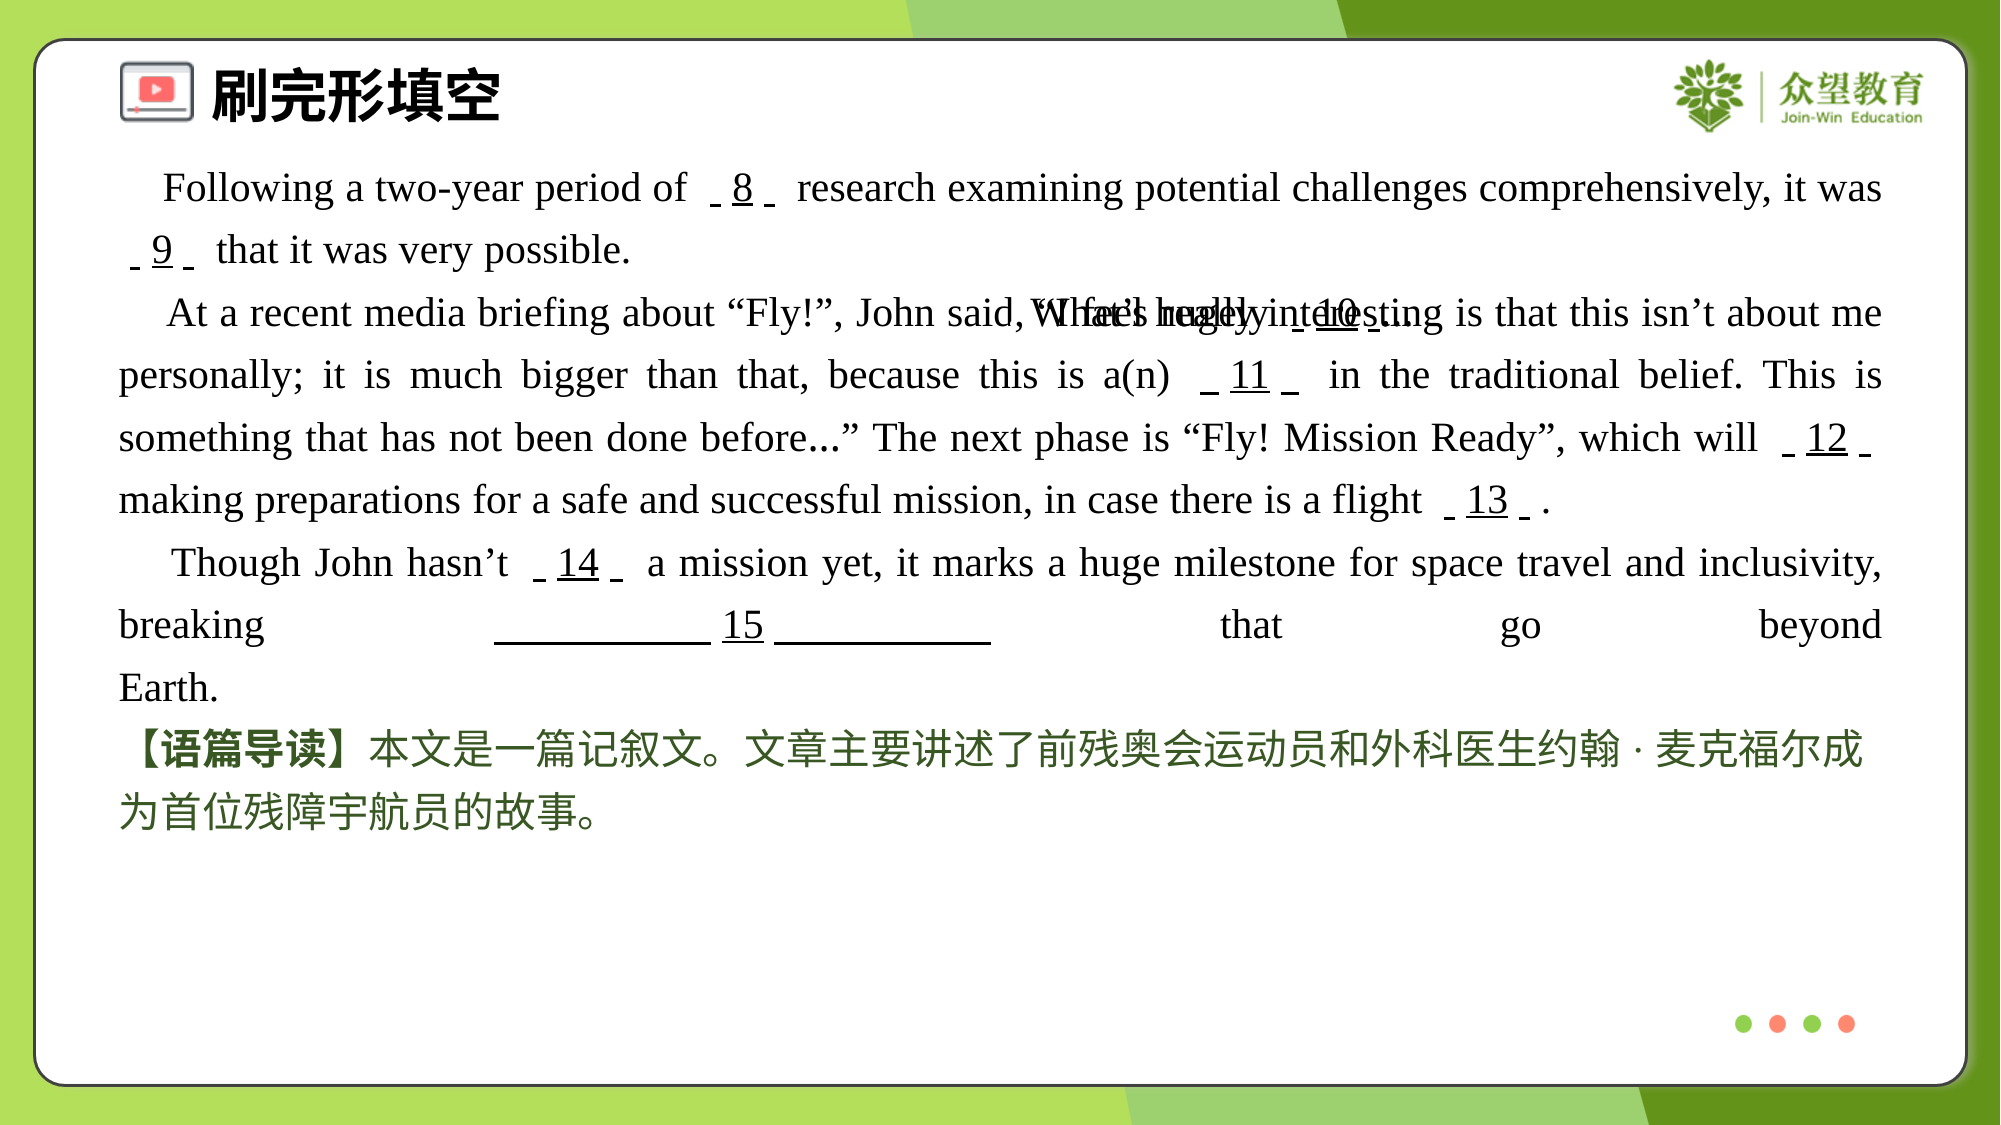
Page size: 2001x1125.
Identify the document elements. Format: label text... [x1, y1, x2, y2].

text_box Following a two-year period of . .8. . research examining potential challenges comprehensively, it was . .9. . that it was very possible. At a recent media briefing about “Fly!”, John said, “I feel hugely . .10. ...... What’s really interesting is that this isn’t about me personally; it is much bigger than that, because this is a(n) . .11. . in the traditional belief. This is something that has not been done before...” The next phase is “Fly! Mission Ready”, which will . .12. . making preparations for a safe and successful mission, in case there is a flight . .13. .. Though John hasn’t . .14. . a mission yet, it marks a huge milestone for space travel and inclusivity, breaking . .15. . that go beyond Earth.#6 [118, 146, 1883, 704]
text_box 【语篇导读】本文是一篇记叙文。文章主要讲述了前残奥会运动员和外科医生约翰·麦克福尔成为首位残障宇航员的故事。 [118, 710, 1883, 831]
picture [0, 0, 2000, 1125]
